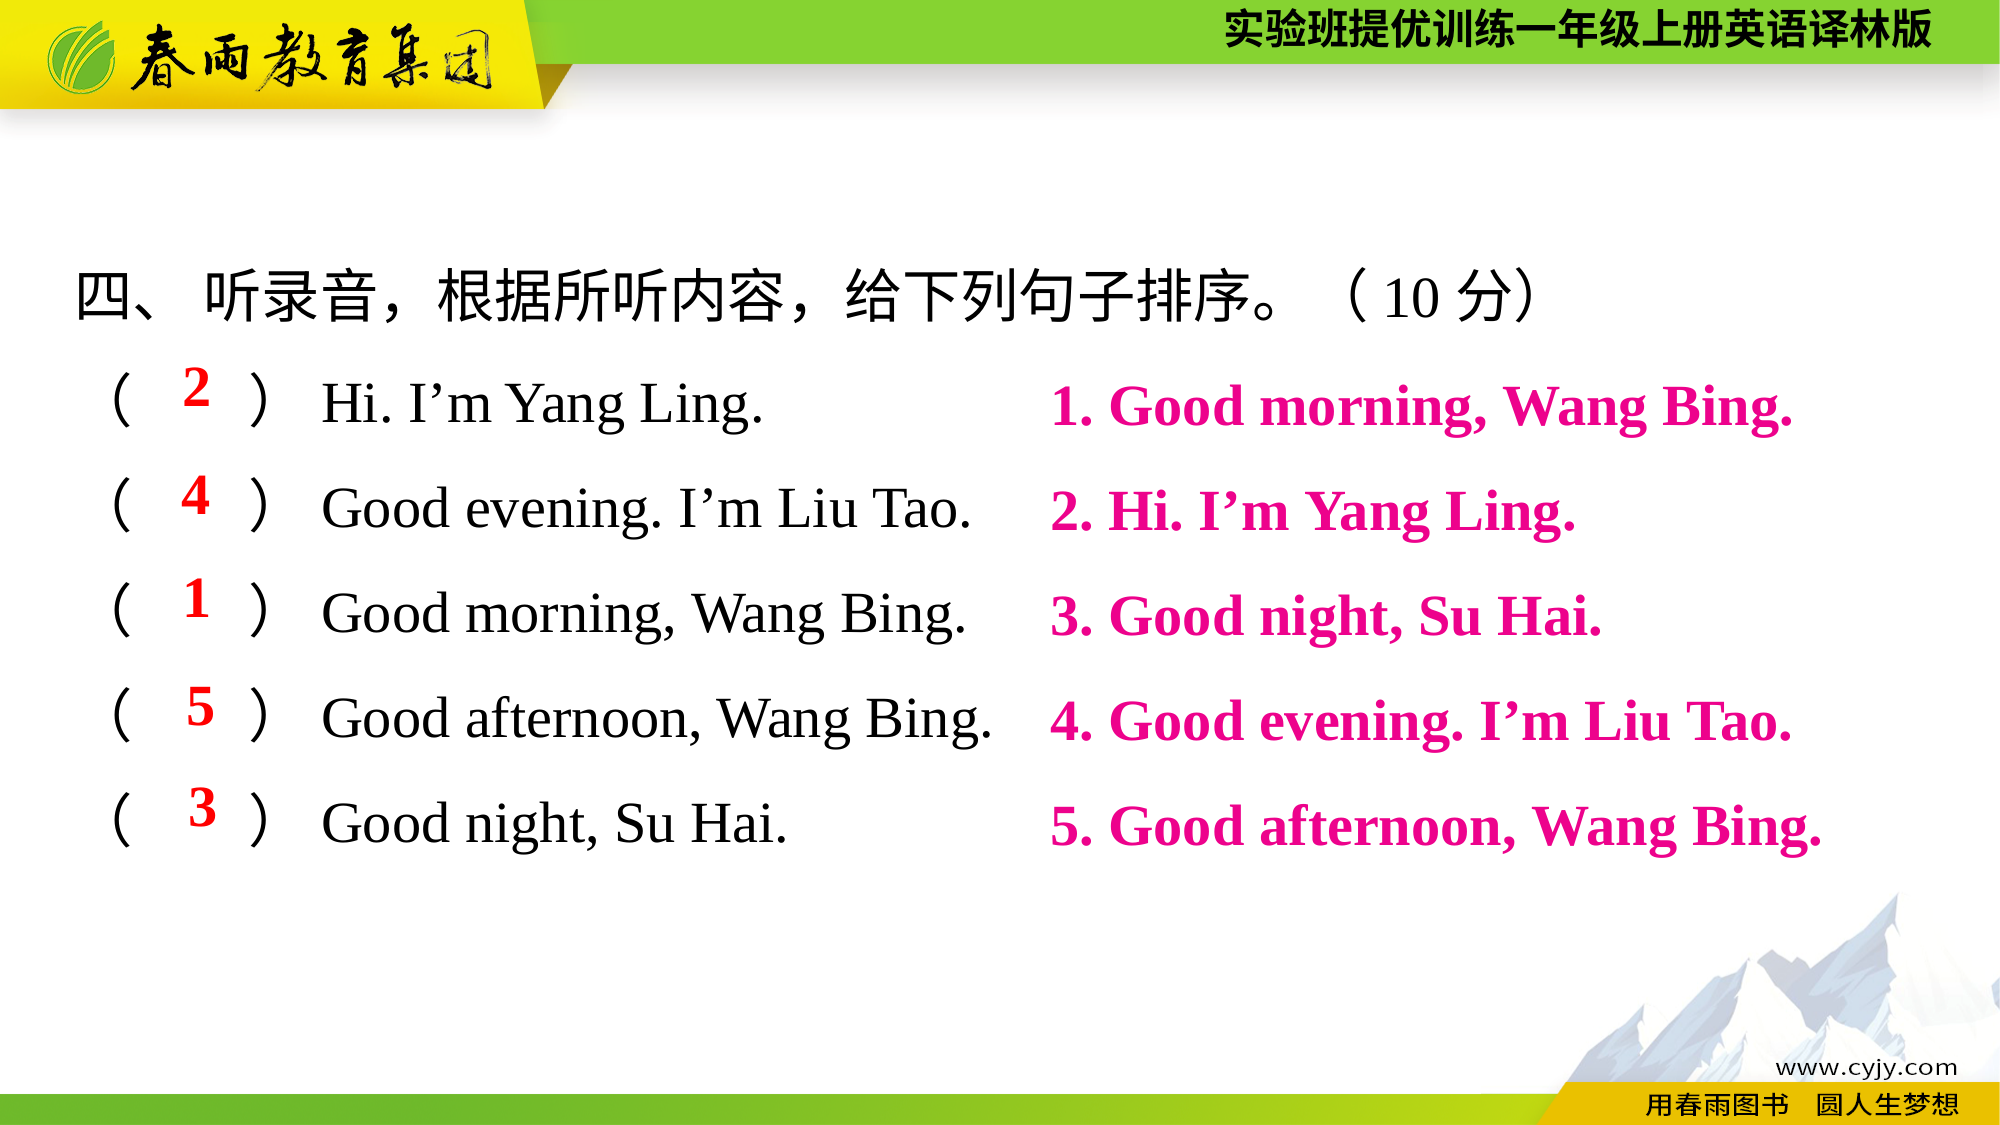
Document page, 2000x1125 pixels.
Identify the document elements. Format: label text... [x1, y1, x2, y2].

text_box 2 [152, 341, 227, 426]
text_box 1. Good morning, Wang Bing. 2. Hi. I’m Yang Ling. 3. Good night, Su Hai. 4. Good evening. I’m Liu Tao. 5. Good afternoon, Wang Bing. [1035, 324, 1965, 864]
text_box 4 [167, 448, 241, 534]
text_box 3 [173, 760, 233, 846]
list 四、 听录音，根据所听内容，给下列句子排序。（10分） （ ）Hi. I’m Yang Ling. （ ）Good evening. I’m Liu Tao. （ ）Good morning, Wang Bing. （ ）Good afternoon, Wang Bing. （ ）Good night, Su Hai. [59, 216, 1944, 855]
picture [0, 0, 2000, 1125]
text_box 5 [171, 659, 231, 744]
text_box 1 [167, 552, 227, 637]
